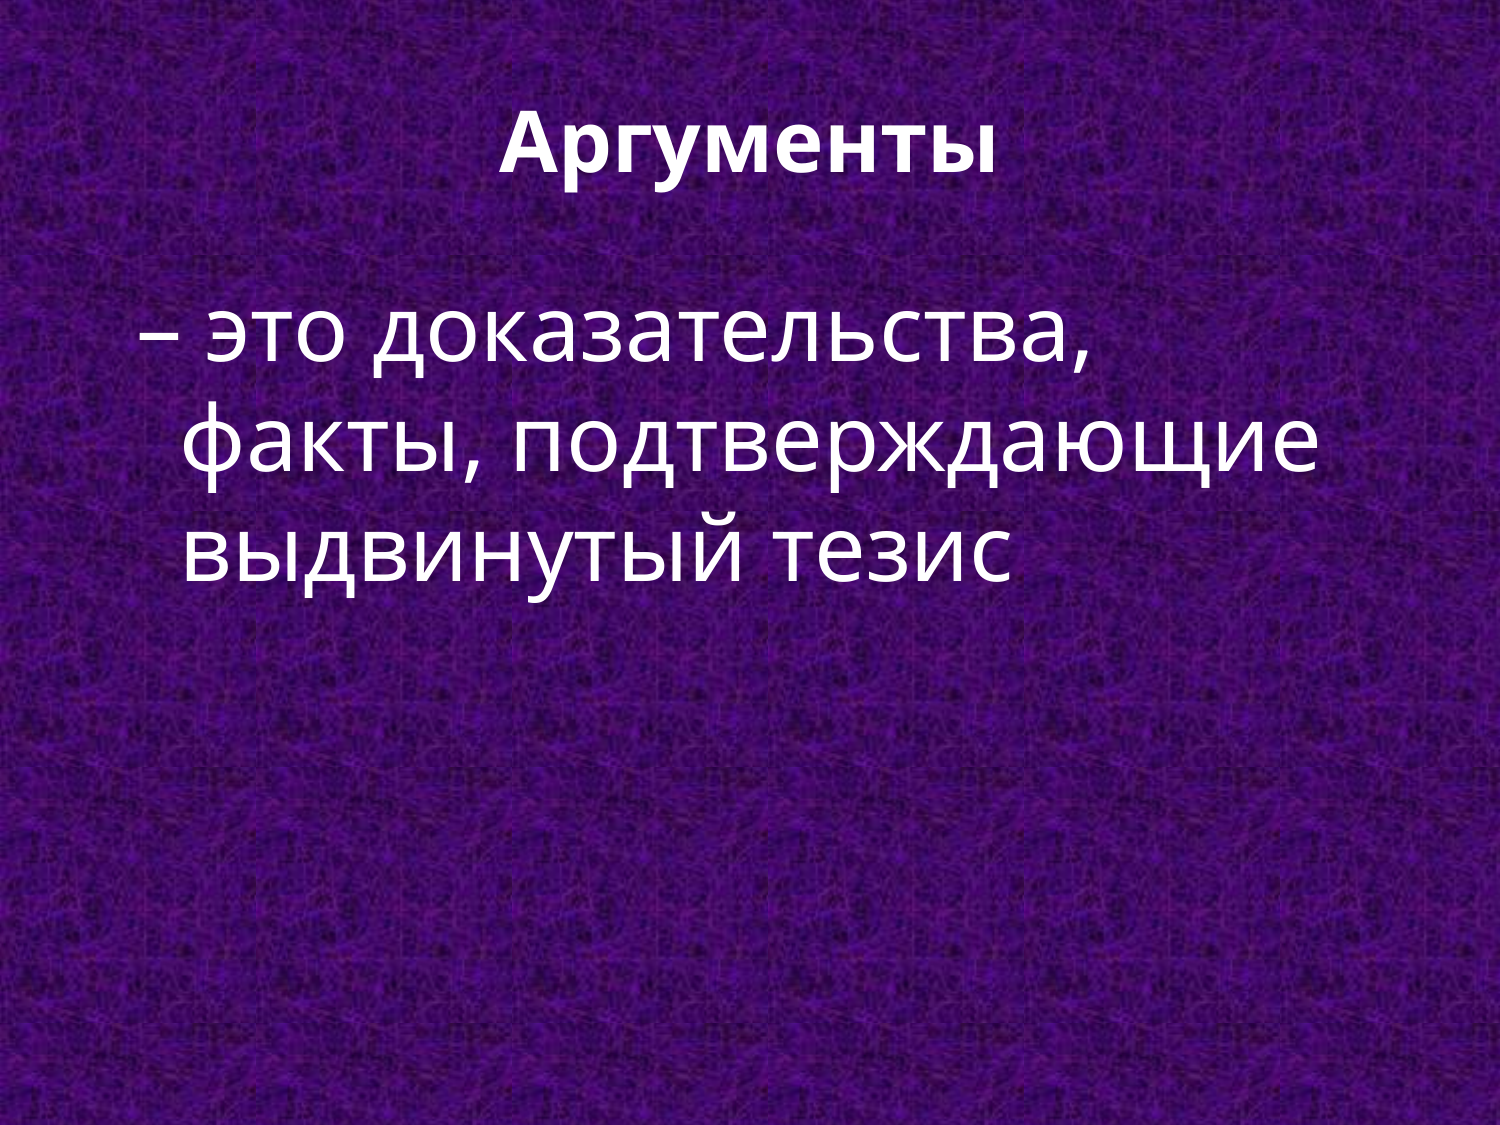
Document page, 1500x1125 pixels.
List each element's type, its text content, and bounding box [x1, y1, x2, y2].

list – это доказательства, факты, подтверждающие выдвинутый тезис [75, 262, 1425, 1035]
picture [0, 0, 1500, 1125]
title Аргументы [75, 45, 1425, 233]
